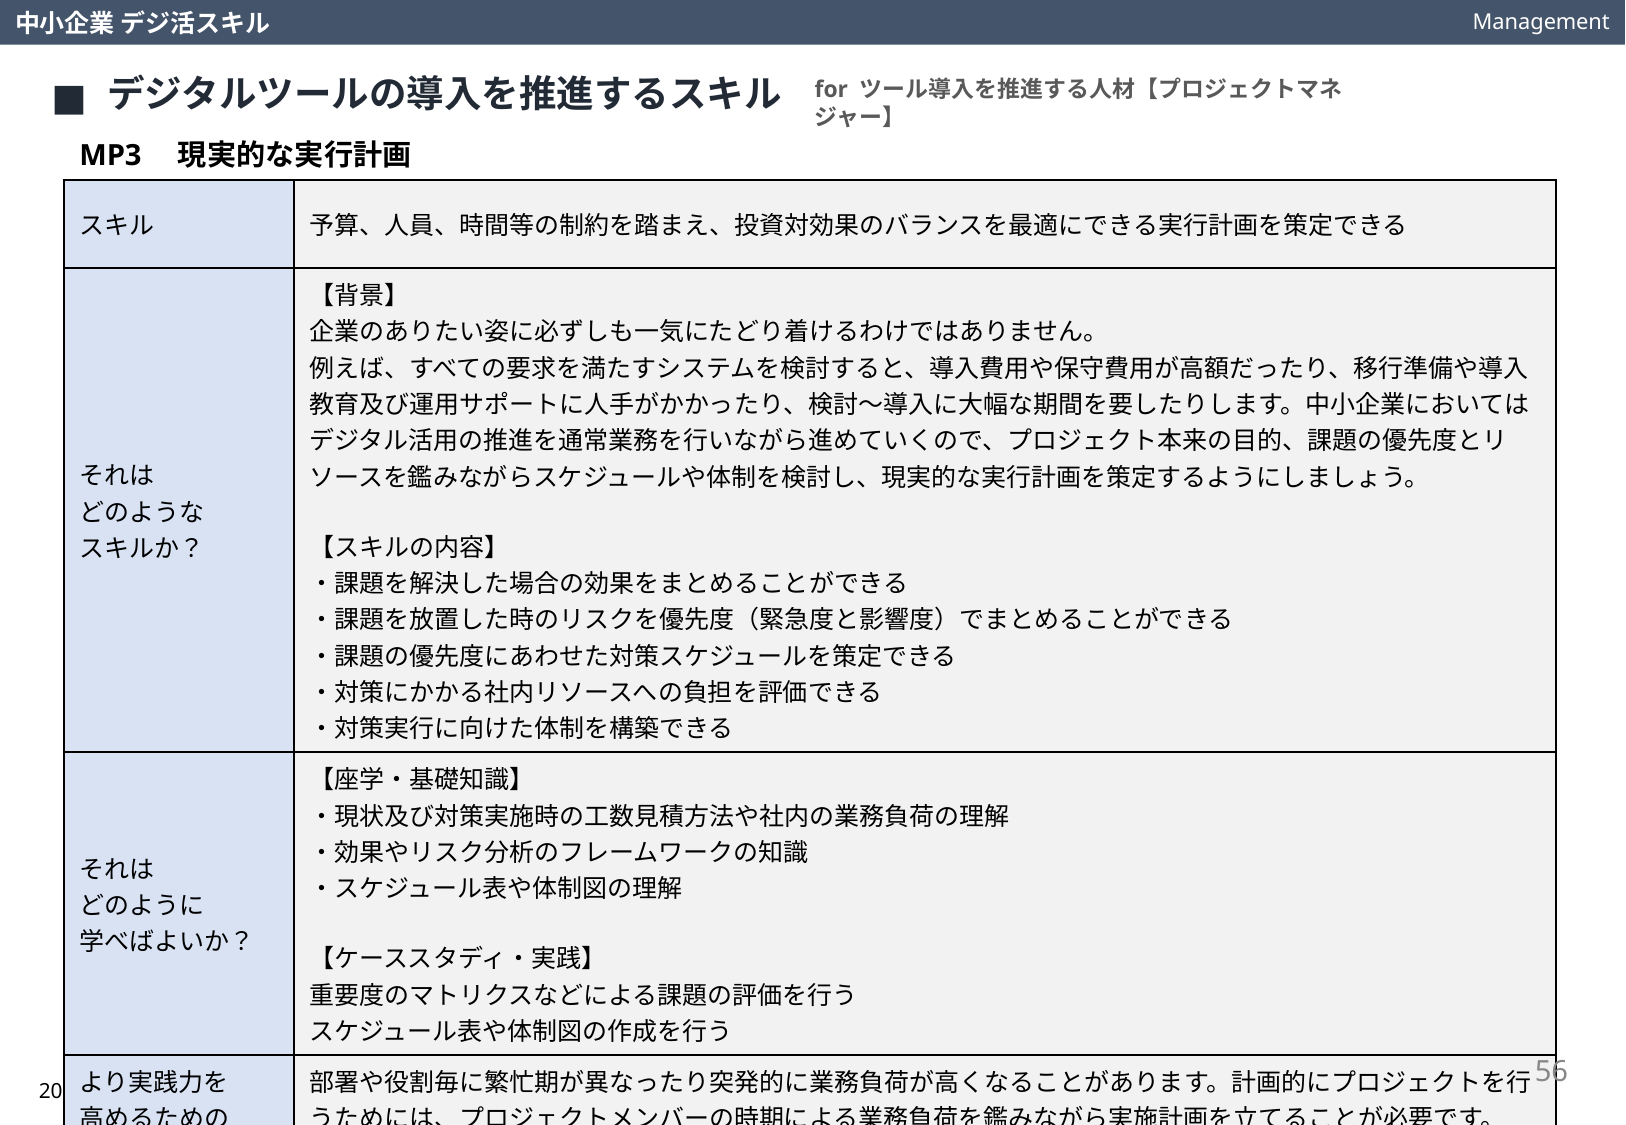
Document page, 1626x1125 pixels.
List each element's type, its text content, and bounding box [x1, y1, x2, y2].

slide_number 56 [1217, 1042, 1584, 1103]
text_box 中小企業 デジ活スキル [0, 0, 1625, 45]
table_cell より実践力を 高めるための 視点や考え方は？ [65, 1056, 293, 1125]
table_cell それは どのような スキルか？ [65, 269, 293, 751]
text_box for ツール導入を推進する人材【プロジェクトマネジャー】 [799, 67, 1447, 138]
text_box MP3 現実的な実行計画 [64, 128, 1561, 179]
text_box Management [1438, 0, 1625, 42]
text_box デジタルツールの導入を推進するスキル [36, 62, 1185, 123]
table_cell 【座学・基礎知識】 ・現状及び対策実施時の工数見積方法や社内の業務負荷の理解 ・効果やリスク分析のフレームワークの知識 ・スケジュール表や体制図の理解 【ケーススタディ・実践】 重要度のマトリクスなどによる課題の評価を行う スケジュール表や体制図の作成を行う [295, 753, 1555, 1054]
table_cell 部署や役割毎に繁忙期が異なったり突発的に業務負荷が高くなることがあります。計画的にプロジェクトを行うためには、プロジェクトメンバーの時期による業務負荷を鑑みながら実施計画を立てることが必要です。 また、自社のデジタル化の状況などを鑑みて、一気にゴールを目指すのではなく、ステップ分けをして実行計画を立てることも有効です。 [295, 1056, 1555, 1125]
table_header 予算、人員、時間等の制約を踏まえ、投資対効果のバランスを最適にできる実行計画を策定できる [295, 181, 1555, 267]
table_cell 【背景】 企業のありたい姿に必ずしも一気にたどり着けるわけではありません。 例えば、すべての要求を満たすシステムを検討すると、導入費用や保守費用が高額だったり、移行準備や導入教育及び運用サポートに人手がかかったり、検討～導入に大幅な期間を要したりします。中小企業においてはデジタル活用の推進を通常業務を行いながら進めていくので、プロジェクト本来の目的、課題の優先度とリソースを鑑みながらスケジュールや体制を検討し、現実的な実行計画を策定するようにしましょう。 【スキルの内容】 ・課題を解決した場合の効果をまとめることができる ・課題を放置した時のリスクを優先度（緊急度と影響度）でまとめることができる ・課題の優先度にあわせた対策スケジュールを策定できる ・対策にかかる社内リソースへの負担を評価できる ・対策実行に向けた体制を構築できる [295, 269, 1555, 751]
table_header スキル [65, 181, 293, 267]
table_cell それは どのように 学べばよいか？ [65, 753, 293, 1054]
